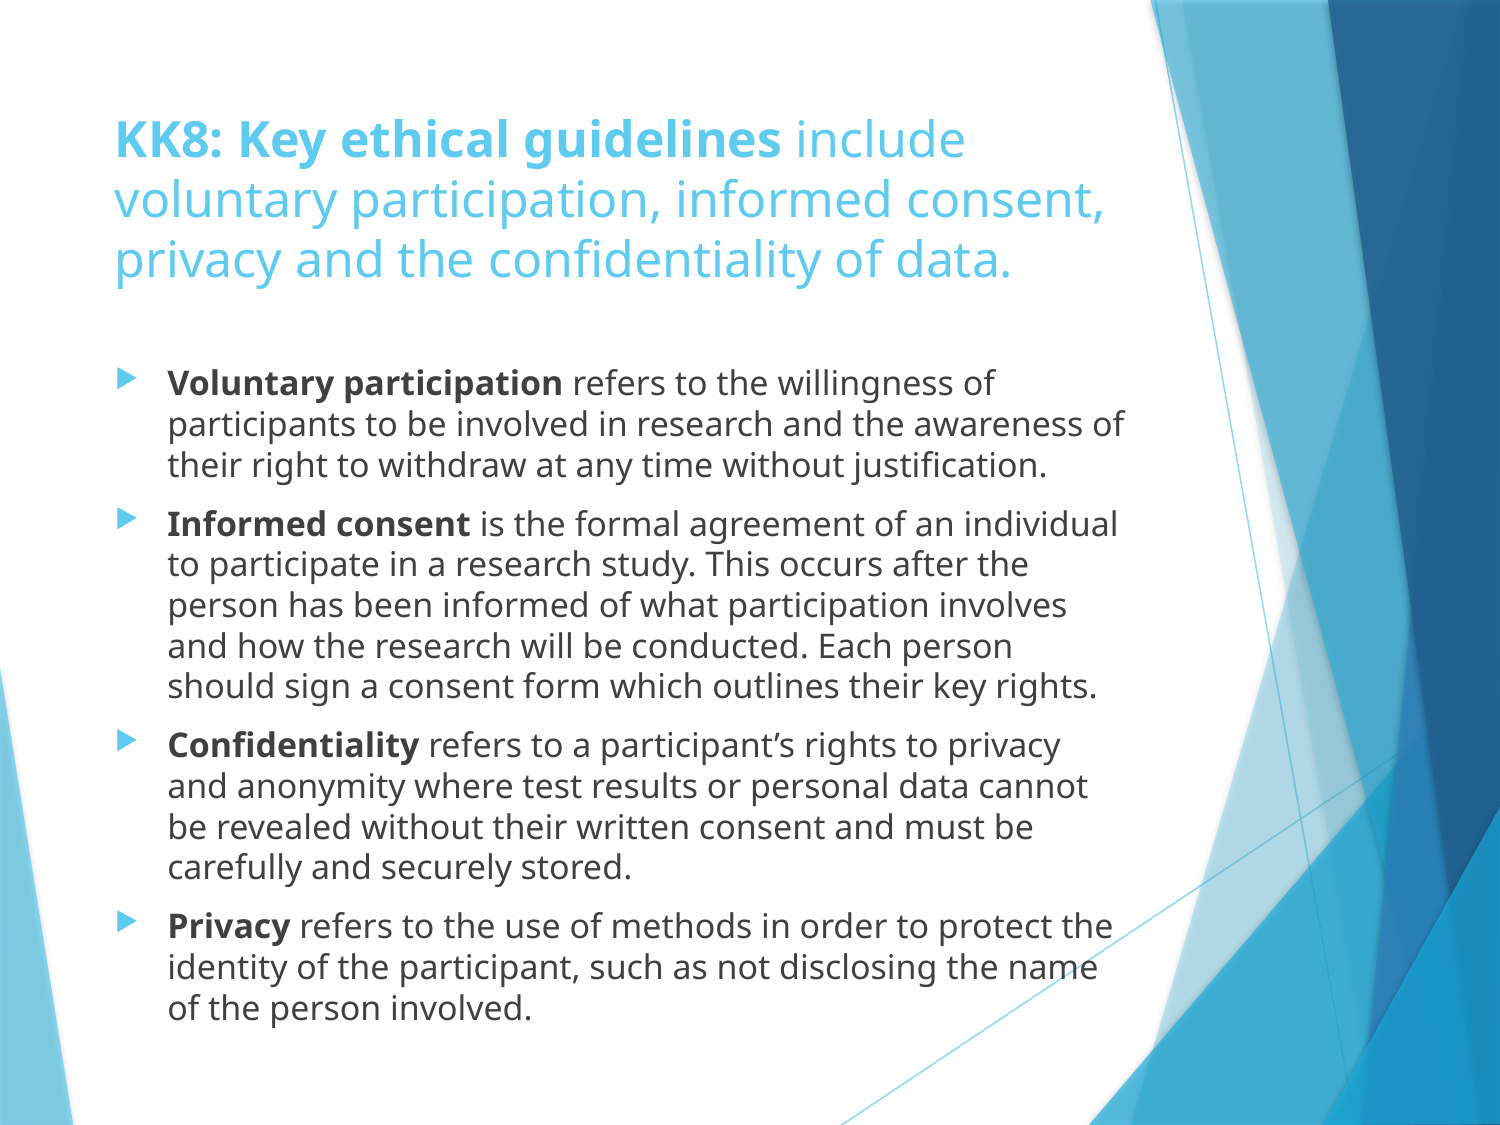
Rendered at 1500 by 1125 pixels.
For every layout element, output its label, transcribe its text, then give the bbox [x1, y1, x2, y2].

title KK8: Key ethical guidelines include voluntary participation, informed consent, privacy and the confidentiality of data. [99, 99, 1142, 317]
list Voluntary participation refers to the willingness of participants to be involved in research and the awareness of their right to withdraw at any time without justification. Informed consent is the formal agreement of an individual to participate in a research study. This occurs after the person has been informed of what participation involves and how the research will be conducted. Each person should sign a consent form which outlines their key rights. Confidentiality refers to a participant’s rights to privacy and anonymity where test results or personal data cannot be revealed without their written consent and must be carefully and securely stored. Privacy refers to the use of methods in order to protect the identity of the participant, such as not disclosing the name of the person involved. [99, 354, 1142, 1071]
